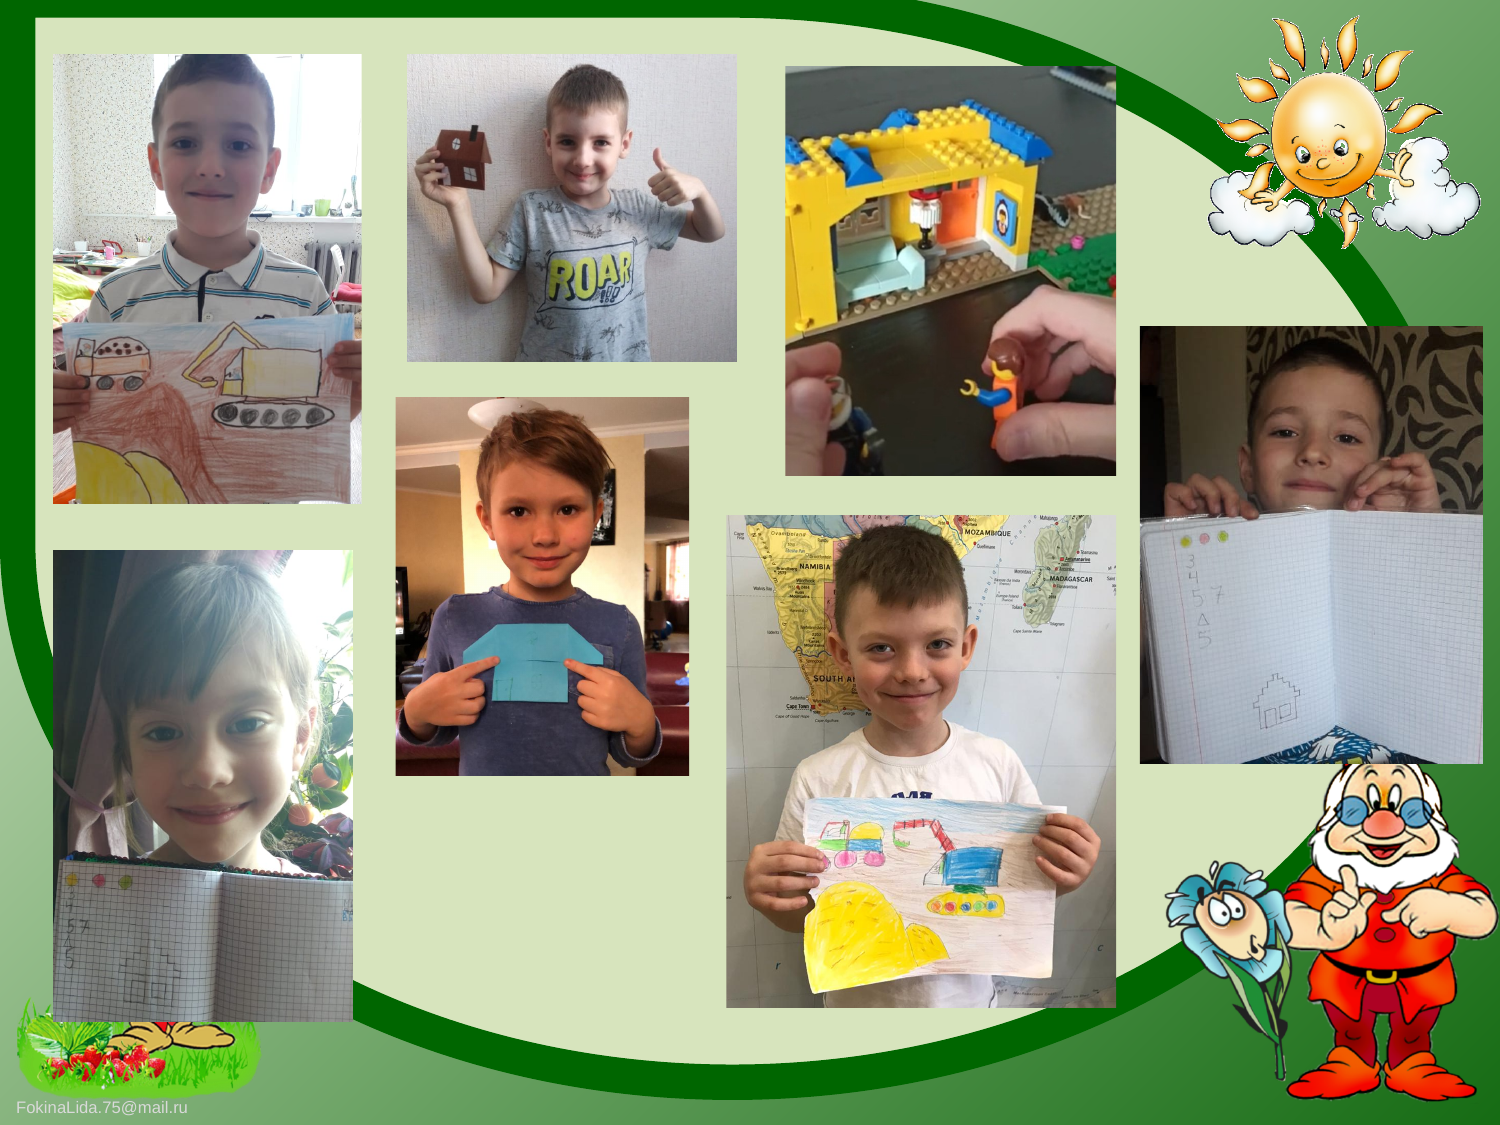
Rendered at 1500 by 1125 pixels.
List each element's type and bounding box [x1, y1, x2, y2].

picture [1139, 326, 1500, 1104]
picture [1198, 0, 1500, 257]
picture [785, 66, 1117, 476]
picture [407, 54, 737, 362]
picture [395, 396, 690, 776]
picture [52, 54, 362, 504]
picture [17, 550, 354, 1101]
picture [726, 514, 1117, 1008]
